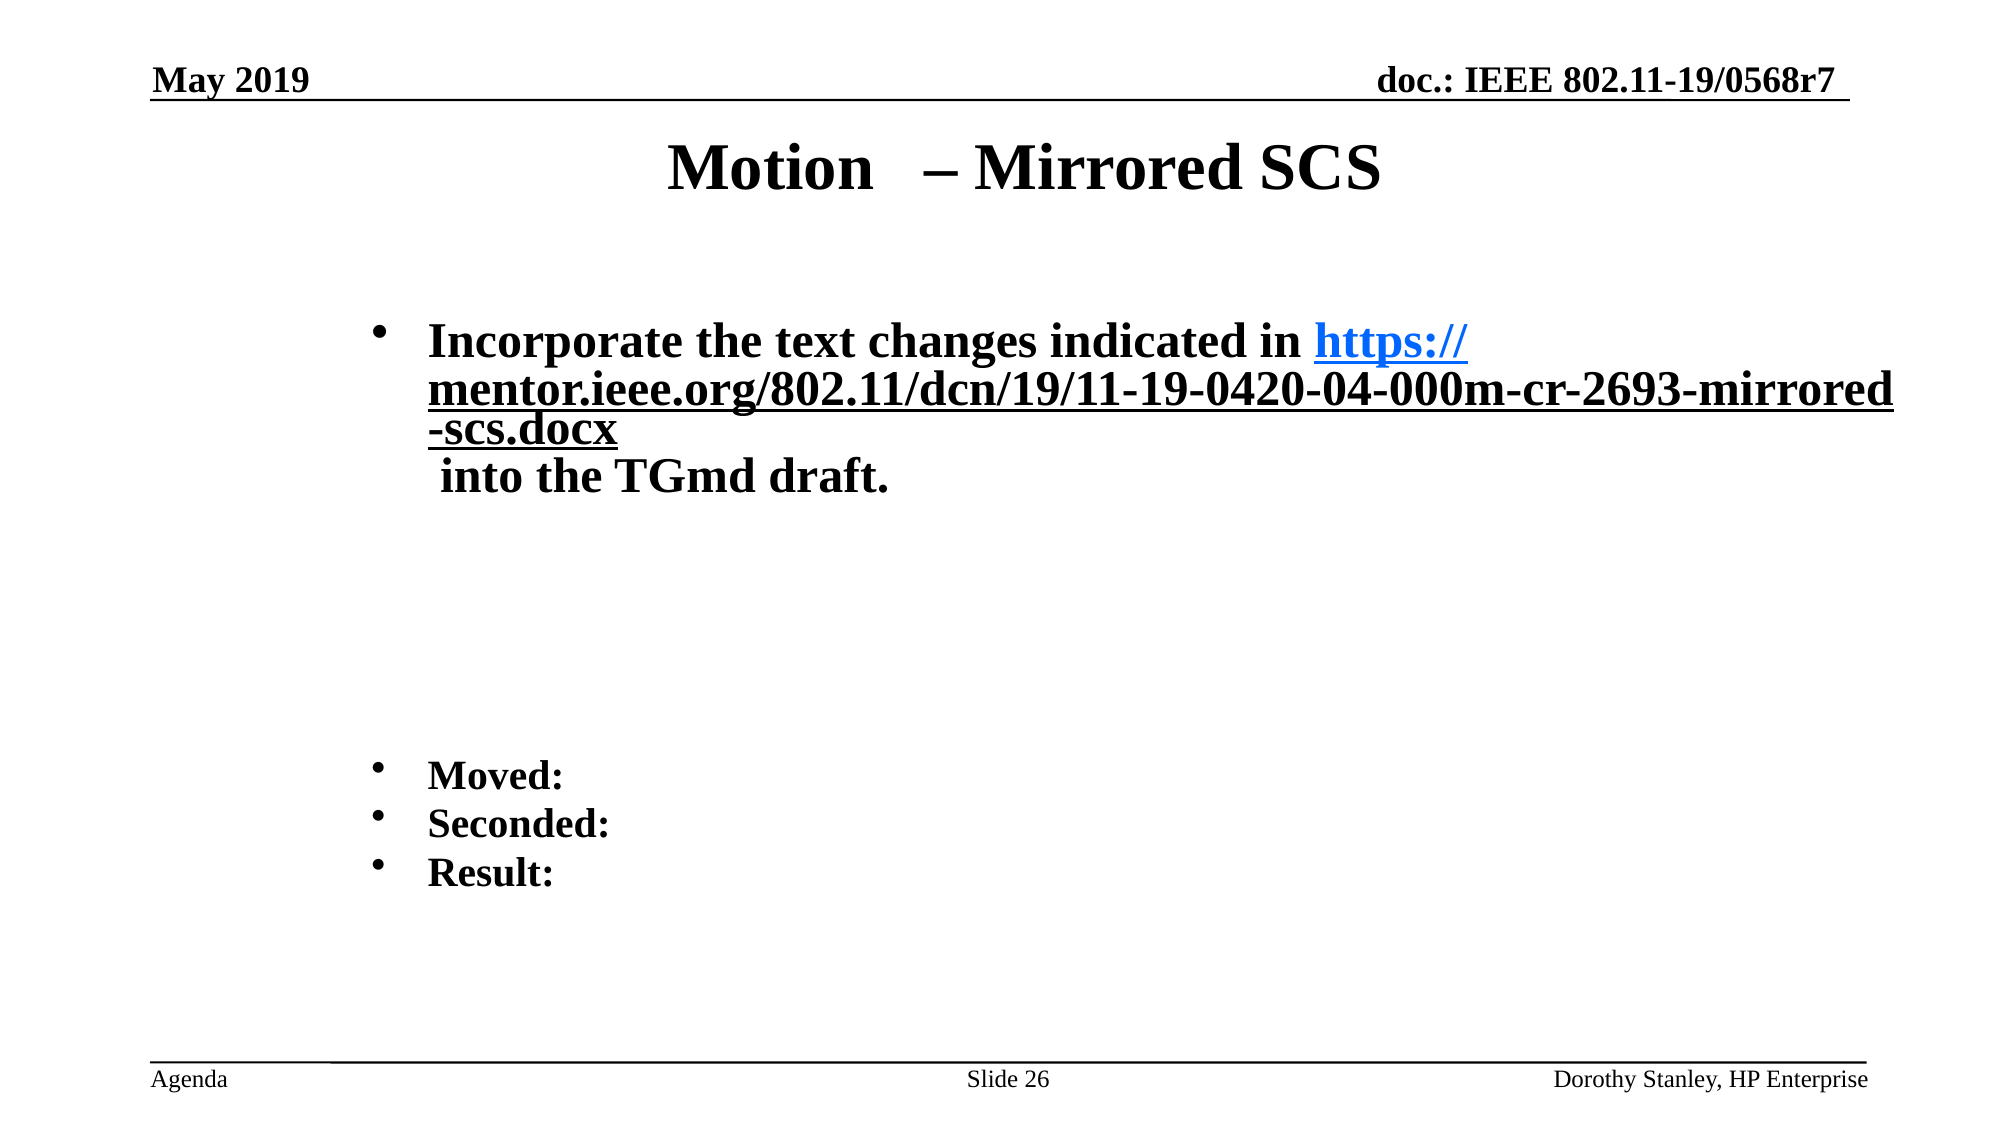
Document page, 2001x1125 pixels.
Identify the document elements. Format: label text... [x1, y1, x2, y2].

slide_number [152, 54, 567, 100]
title Motion – Mirrored SCS [200, 75, 1850, 250]
slide_number Slide 26 [966, 1062, 1051, 1093]
list Incorporate the text changes indicated in https://mentor.ieee.org/802.11/dcn/19/11-19-0420-04-000m-cr-2693-mirrored-scs.docx into the TGmd draft. Moved: Seconded: Result: [356, 251, 1911, 1002]
footer Dorothy Stanley, HP Enterprise [1549, 1062, 1869, 1093]
